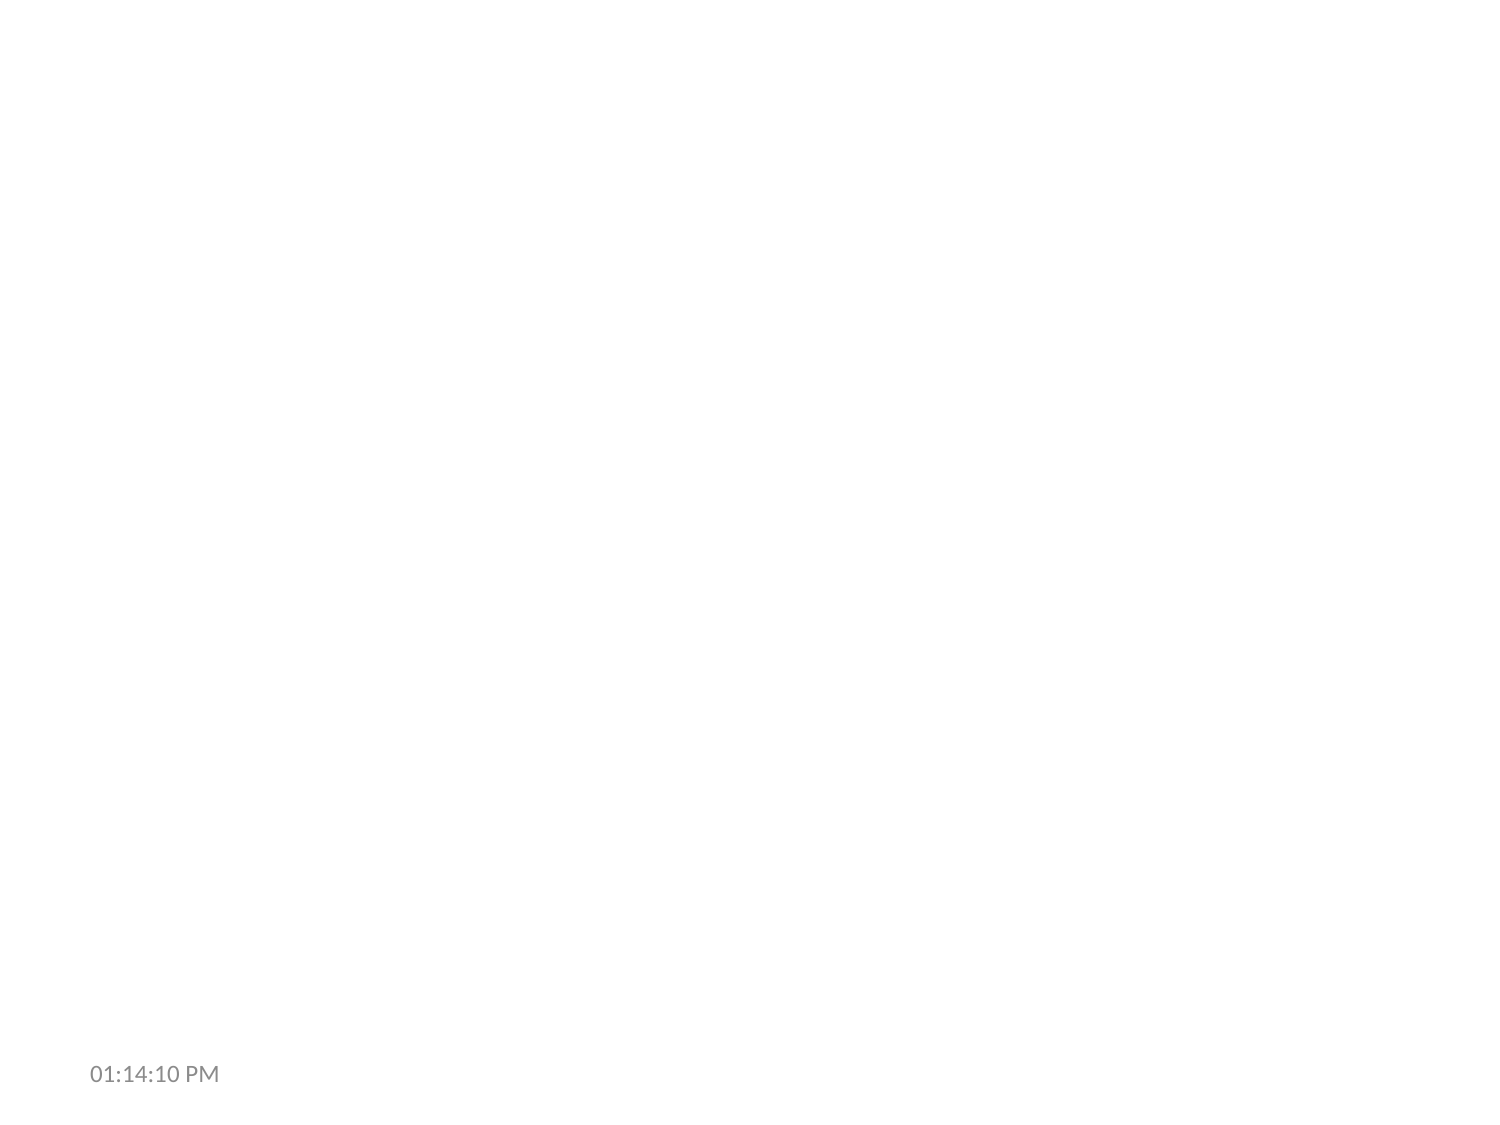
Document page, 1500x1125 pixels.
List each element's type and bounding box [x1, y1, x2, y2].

slide_number [75, 1042, 425, 1103]
